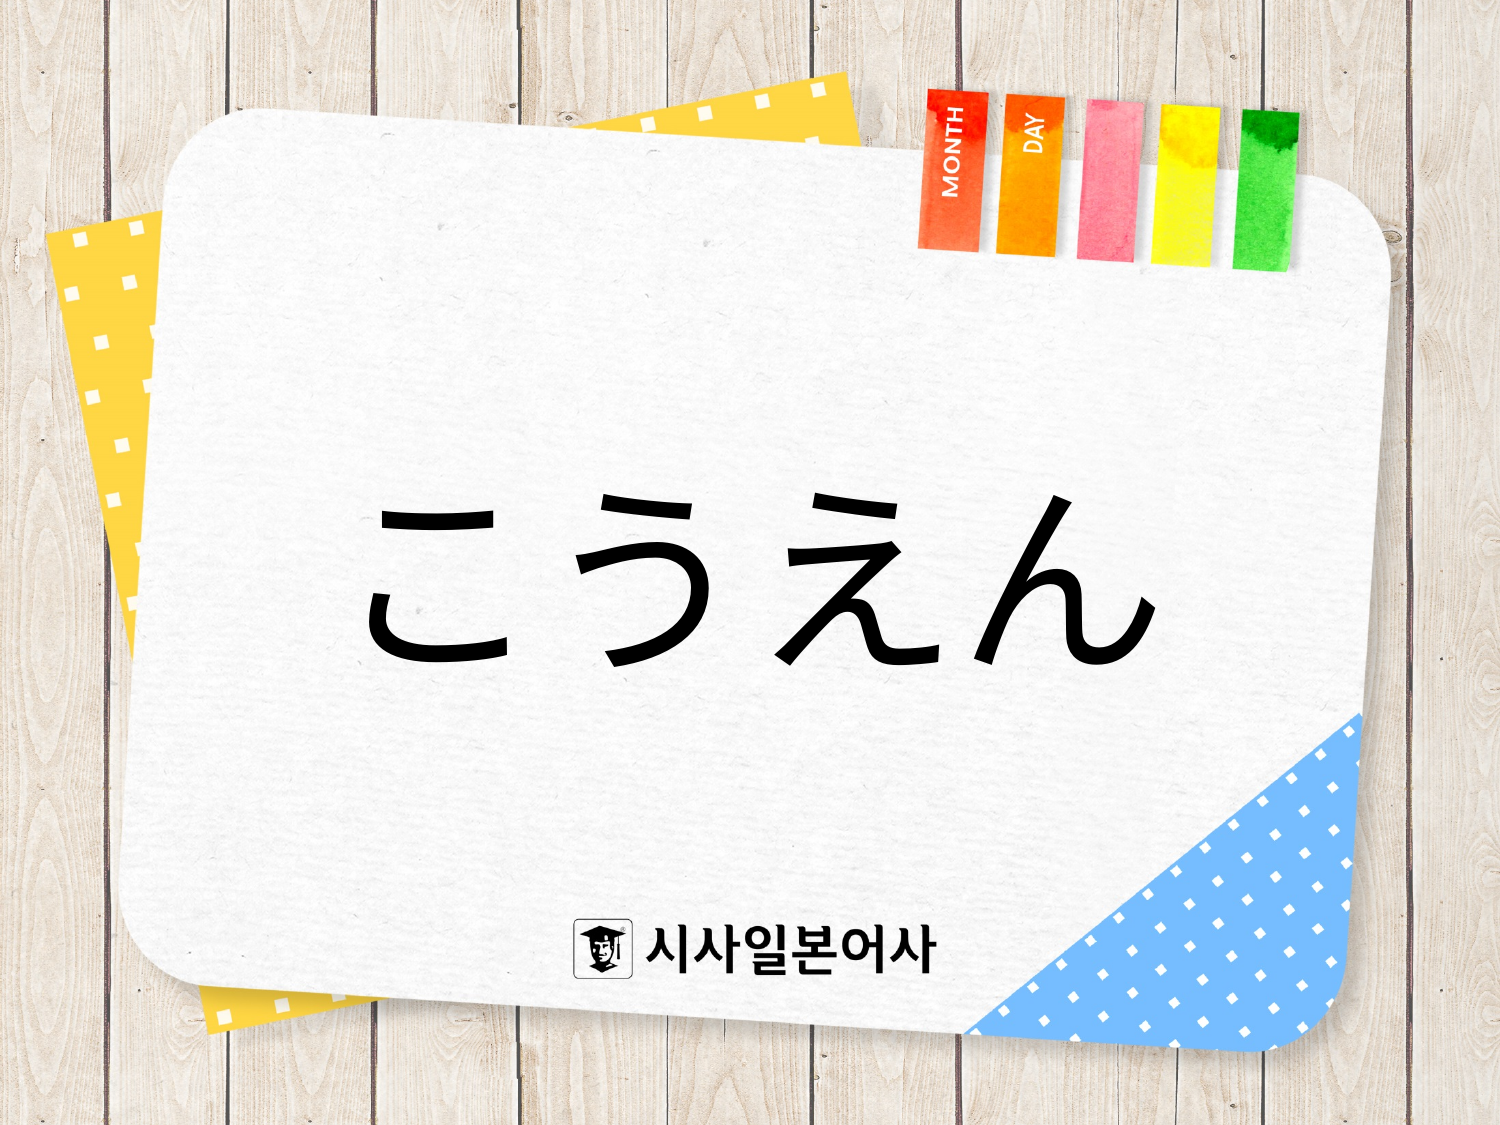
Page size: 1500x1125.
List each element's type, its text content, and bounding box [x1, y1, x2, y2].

picture [0, 0, 1500, 1125]
title こうえん [75, 338, 1425, 811]
